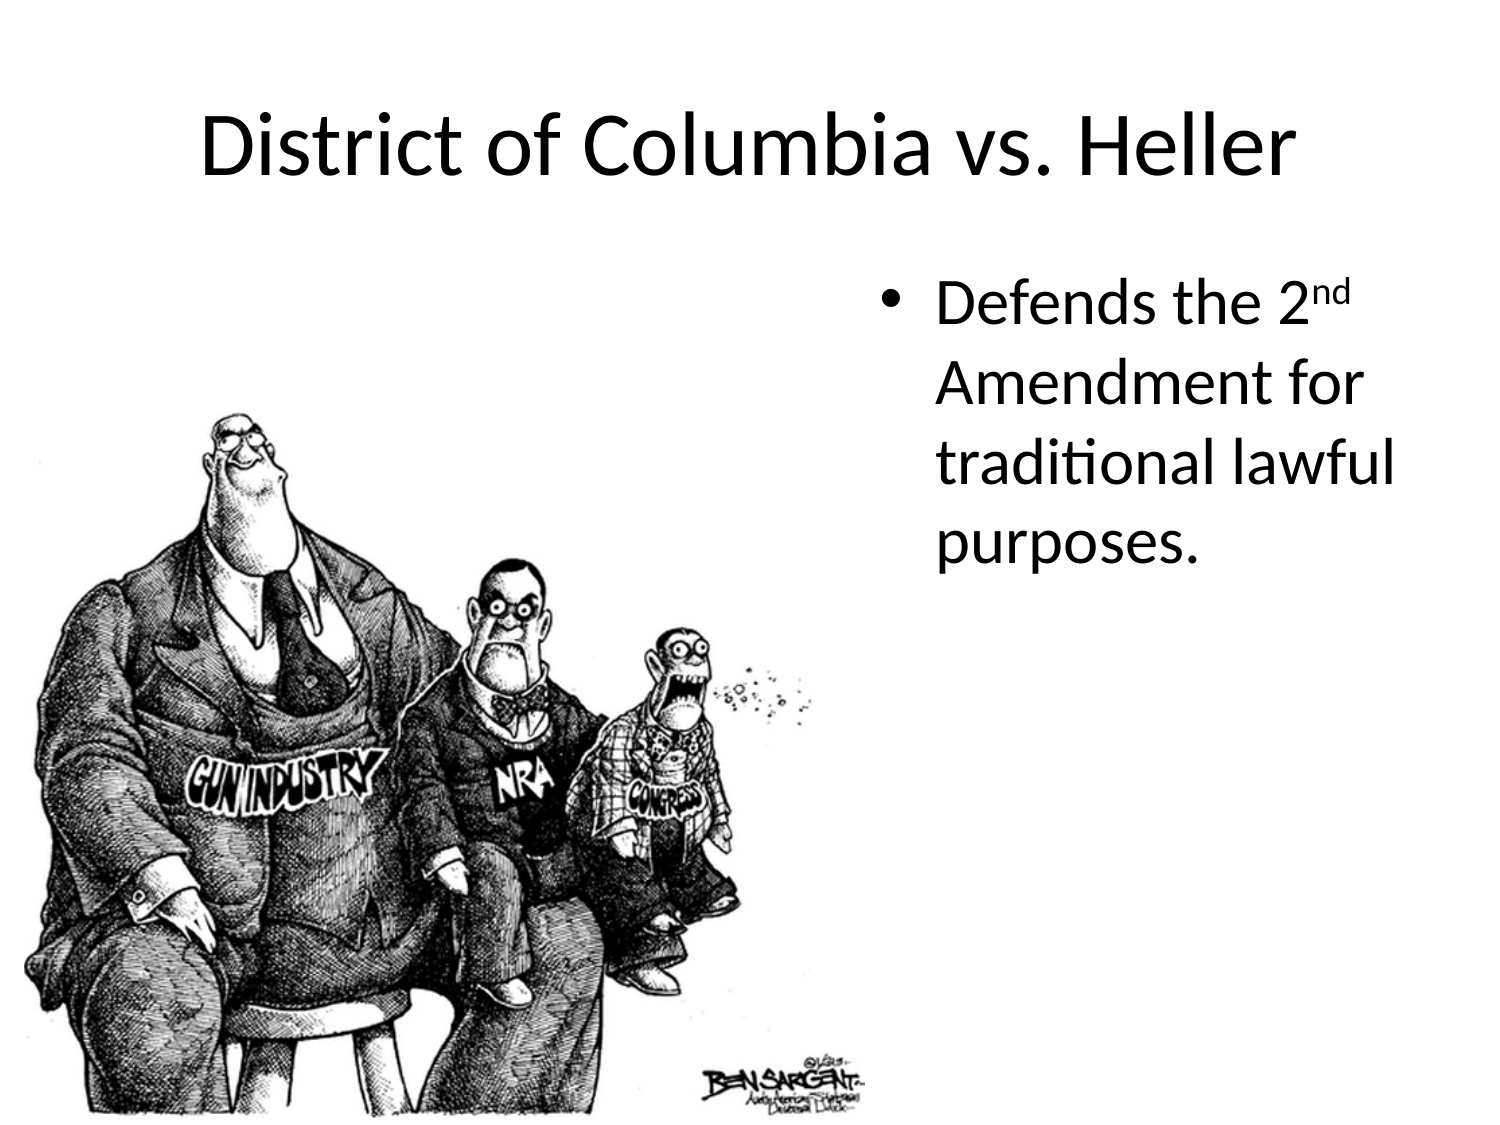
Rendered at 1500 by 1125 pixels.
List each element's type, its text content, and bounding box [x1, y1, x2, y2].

list Defends the 2nd Amendment for traditional lawful purposes. [864, 249, 1490, 993]
picture [24, 412, 865, 1122]
title District of Columbia vs. Heller [75, 45, 1425, 233]
